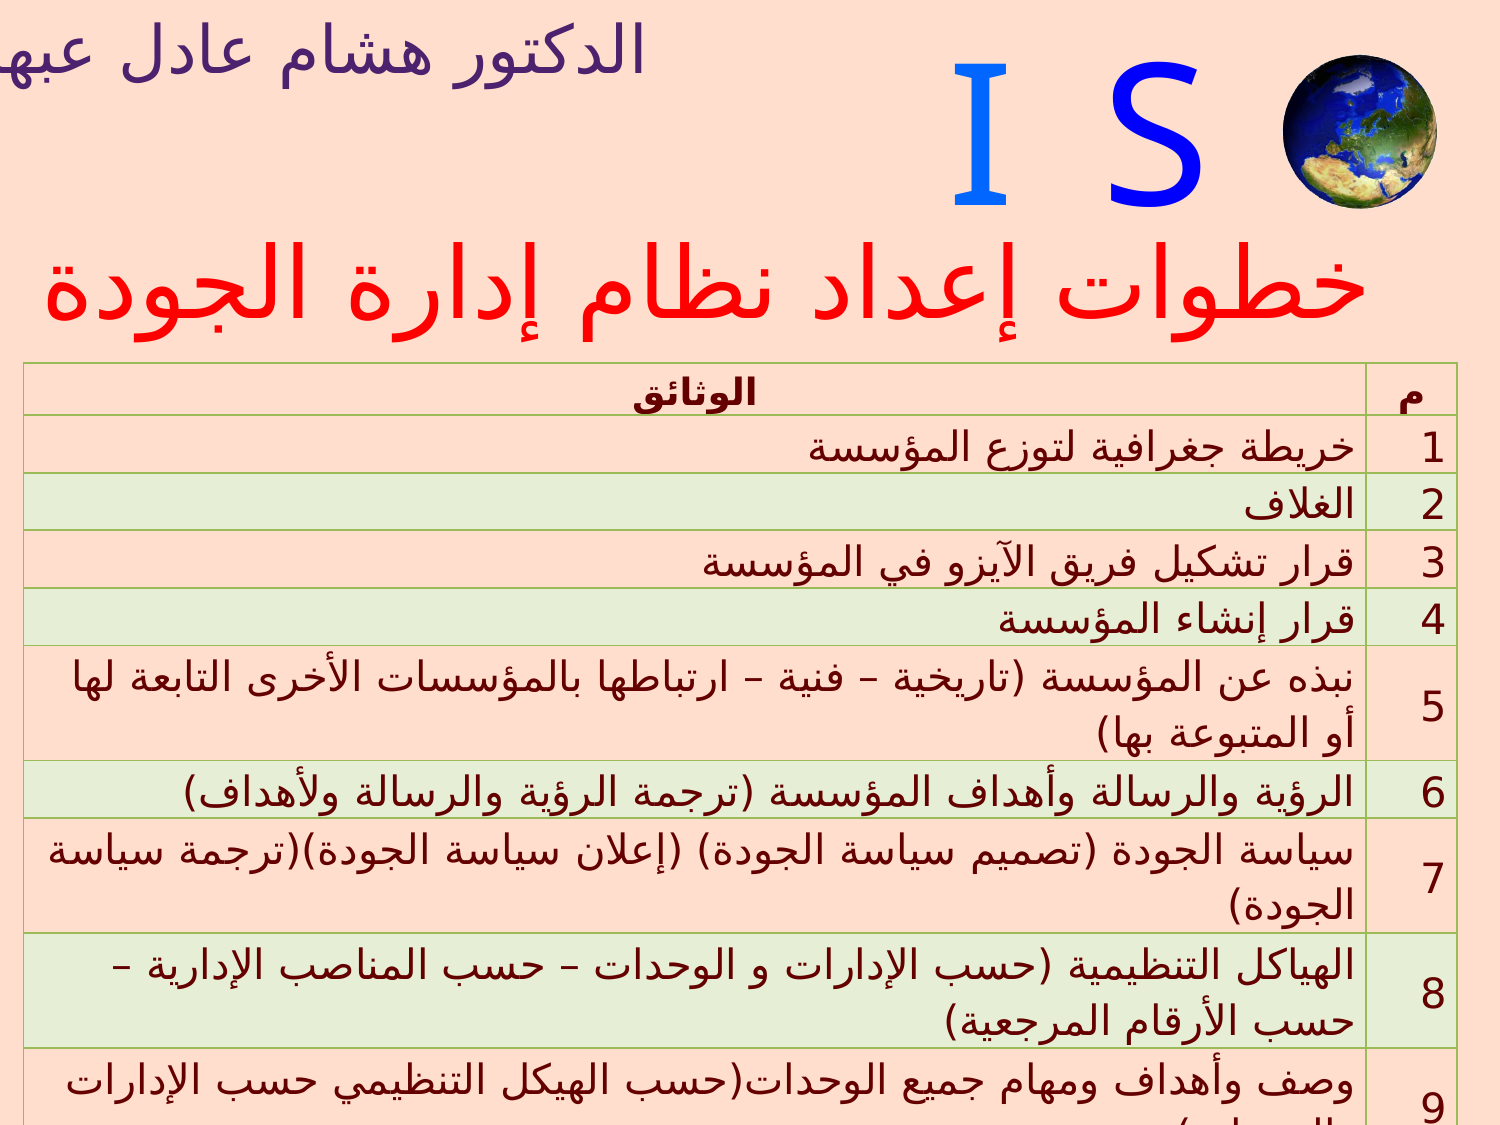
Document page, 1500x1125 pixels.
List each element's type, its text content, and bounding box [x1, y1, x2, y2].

table_cell الرؤية والرسالة وأهداف المؤسسة (ترجمة الرؤية والرسالة ولأهداف) [24, 761, 1365, 817]
table_cell 2 [1367, 474, 1456, 529]
table_header الوثائق [24, 364, 1365, 414]
text_box خطوات إعداد نظام إدارة الجودة [26, 210, 1388, 346]
table_cell 7 [1367, 819, 1456, 932]
text_box الدكتور هشام عادل عبهري [0, 0, 664, 95]
table_cell خريطة جغرافية لتوزع المؤسسة [24, 416, 1365, 472]
table_header م [1367, 364, 1456, 414]
table_cell 3 [1367, 531, 1456, 587]
table_cell وصف وأهداف ومهام جميع الوحدات(حسب الهيكل التنظيمي حسب الإدارات والوحدات) [24, 1049, 1365, 1125]
table_cell الهياكل التنظيمية (حسب الإدارات و الوحدات – حسب المناصب الإدارية – حسب الأرقام المرجعية) [24, 934, 1365, 1047]
table_cell 8 [1367, 934, 1456, 1047]
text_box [926, 0, 1464, 253]
table_cell نبذه عن المؤسسة (تاريخية – فنية – ارتباطها بالمؤسسات الأخرى التابعة لها أو المتبوعة بها) [24, 646, 1365, 760]
table_cell قرار إنشاء المؤسسة [24, 589, 1365, 645]
table_cell سياسة الجودة (تصميم سياسة الجودة) (إعلان سياسة الجودة)(ترجمة سياسة الجودة) [24, 819, 1365, 932]
text_box [0, 0, 1500, 1125]
table_cell 1 [1367, 416, 1456, 472]
table_cell 5 [1367, 646, 1456, 760]
table_cell 9 [1367, 1049, 1456, 1125]
table_cell 4 [1367, 589, 1456, 645]
table_cell 6 [1367, 761, 1456, 817]
table_cell الغلاف [24, 474, 1365, 529]
table_cell قرار تشكيل فريق الآيزو في المؤسسة [24, 531, 1365, 587]
